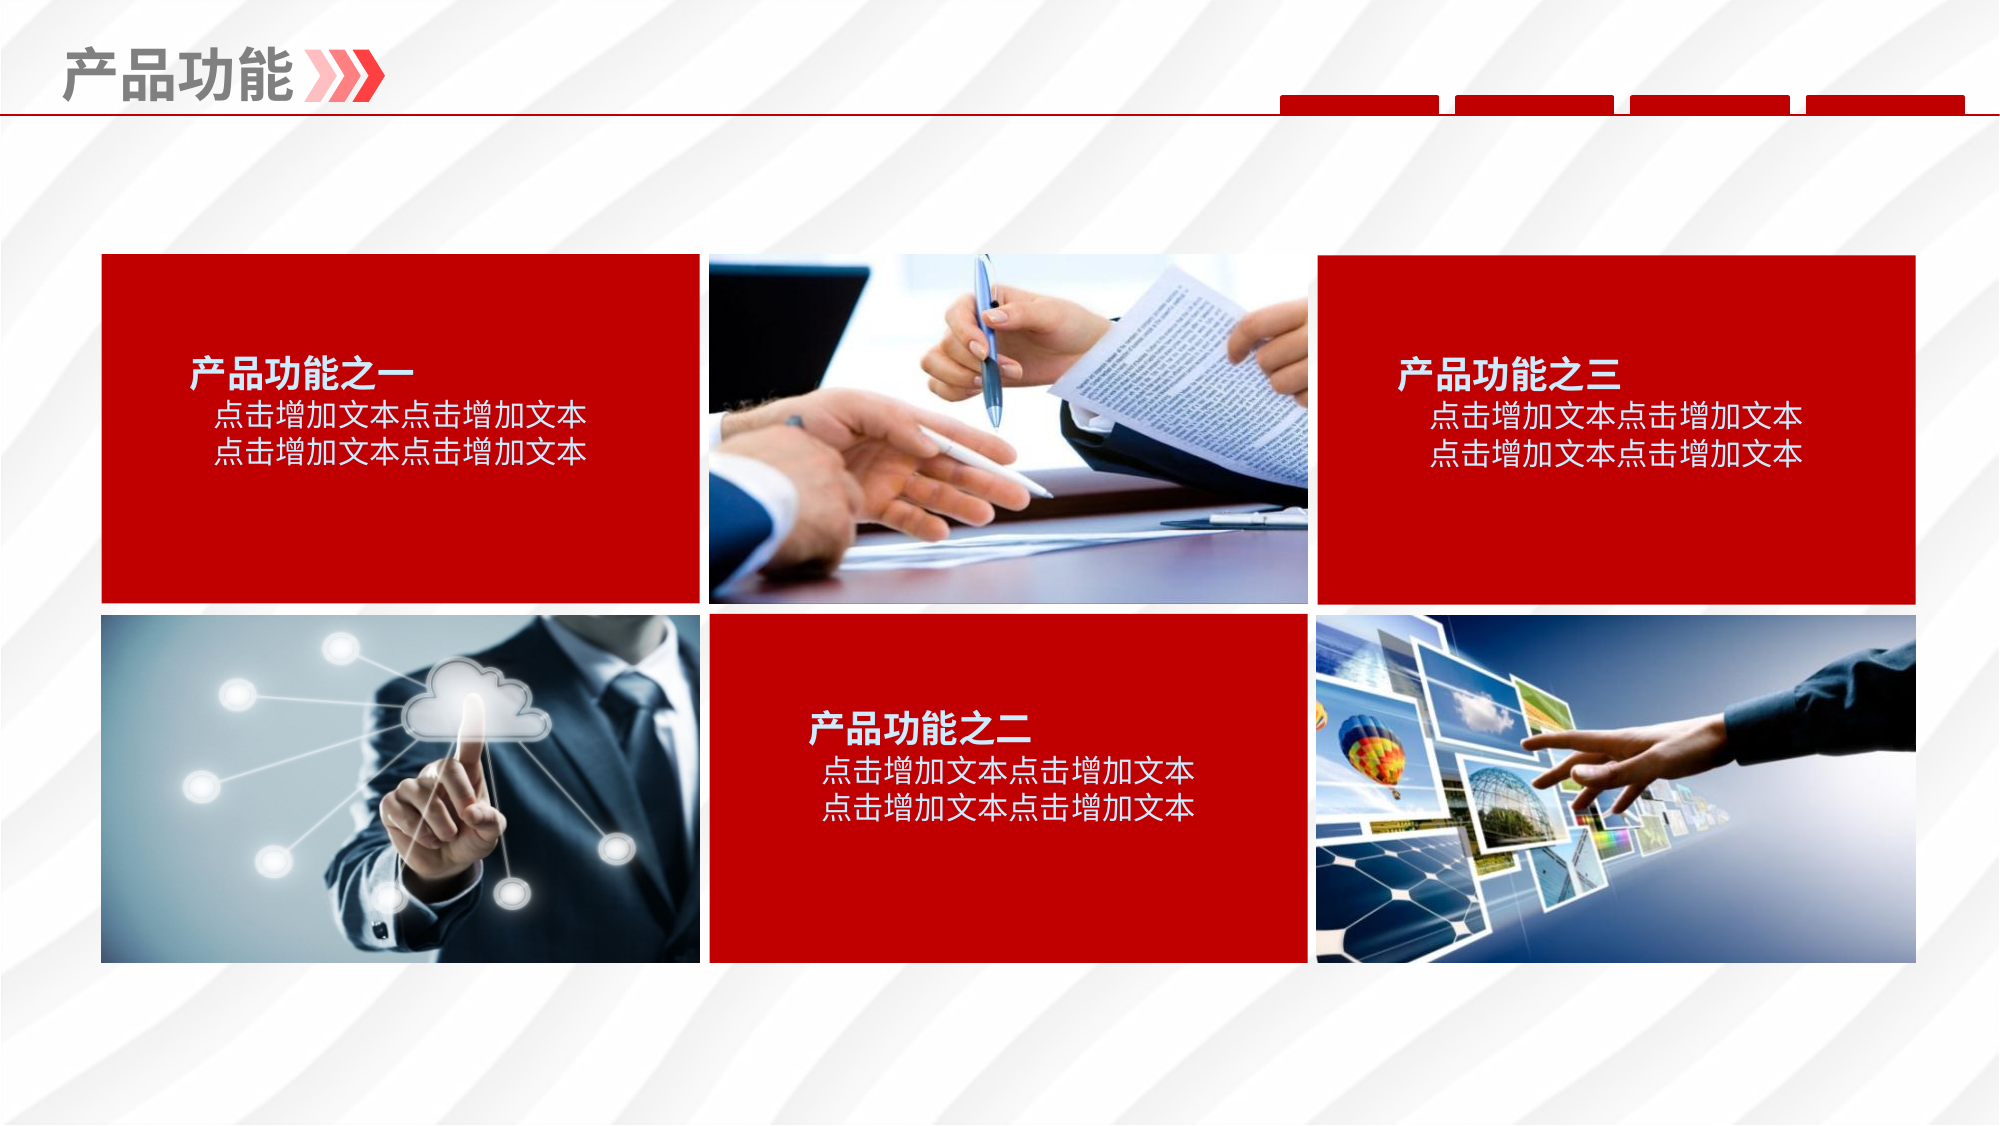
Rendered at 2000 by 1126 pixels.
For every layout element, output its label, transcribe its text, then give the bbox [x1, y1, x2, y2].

text_box [1806, 95, 1965, 114]
text_box [1630, 95, 1790, 114]
picture [1, 116, 1999, 1125]
text_box 产品功能之二 点击增加文本点击增加文本 点击增加文本点击增加文本 [708, 612, 1310, 965]
text_box 产品功能之三 点击增加文本点击增加文本 点击增加文本点击增加文本 [1316, 253, 1918, 607]
picture [1, 0, 1999, 114]
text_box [303, 49, 386, 103]
text_box [1280, 95, 1439, 114]
text_box 产品功能 [46, 31, 310, 114]
text_box [1455, 95, 1614, 114]
text_box 产品功能之一 点击增加文本点击增加文本 点击增加文本点击增加文本 [100, 252, 702, 605]
